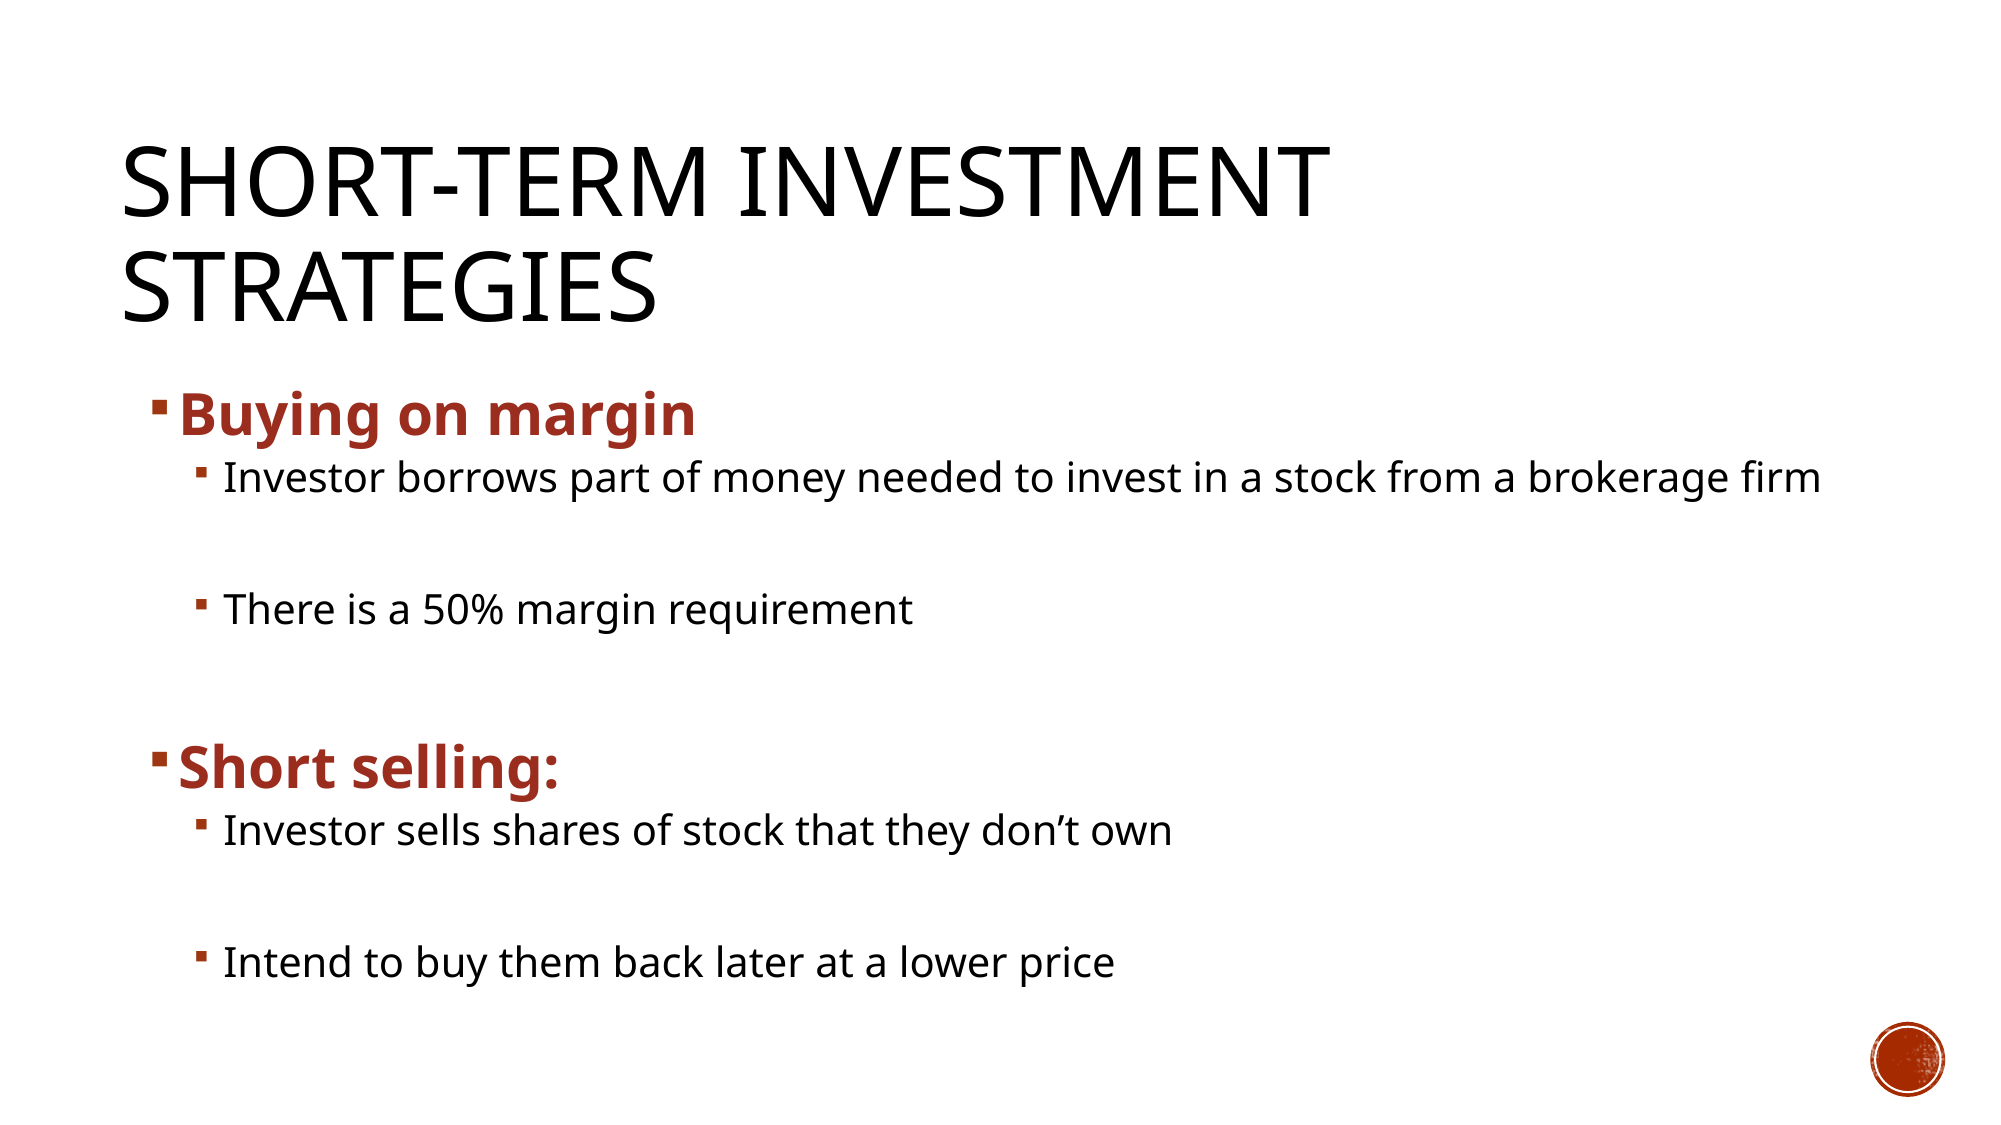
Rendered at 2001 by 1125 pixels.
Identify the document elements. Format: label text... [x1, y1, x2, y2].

list Buying on margin Investor borrows part of money needed to invest in a stock from a brokerage firm There is a 50% margin requirement Short selling: Investor sells shares of stock that they don’t own Intend to buy them back later at a lower price [133, 378, 1853, 1100]
title Short-term Investment Strategies [105, 125, 1588, 350]
